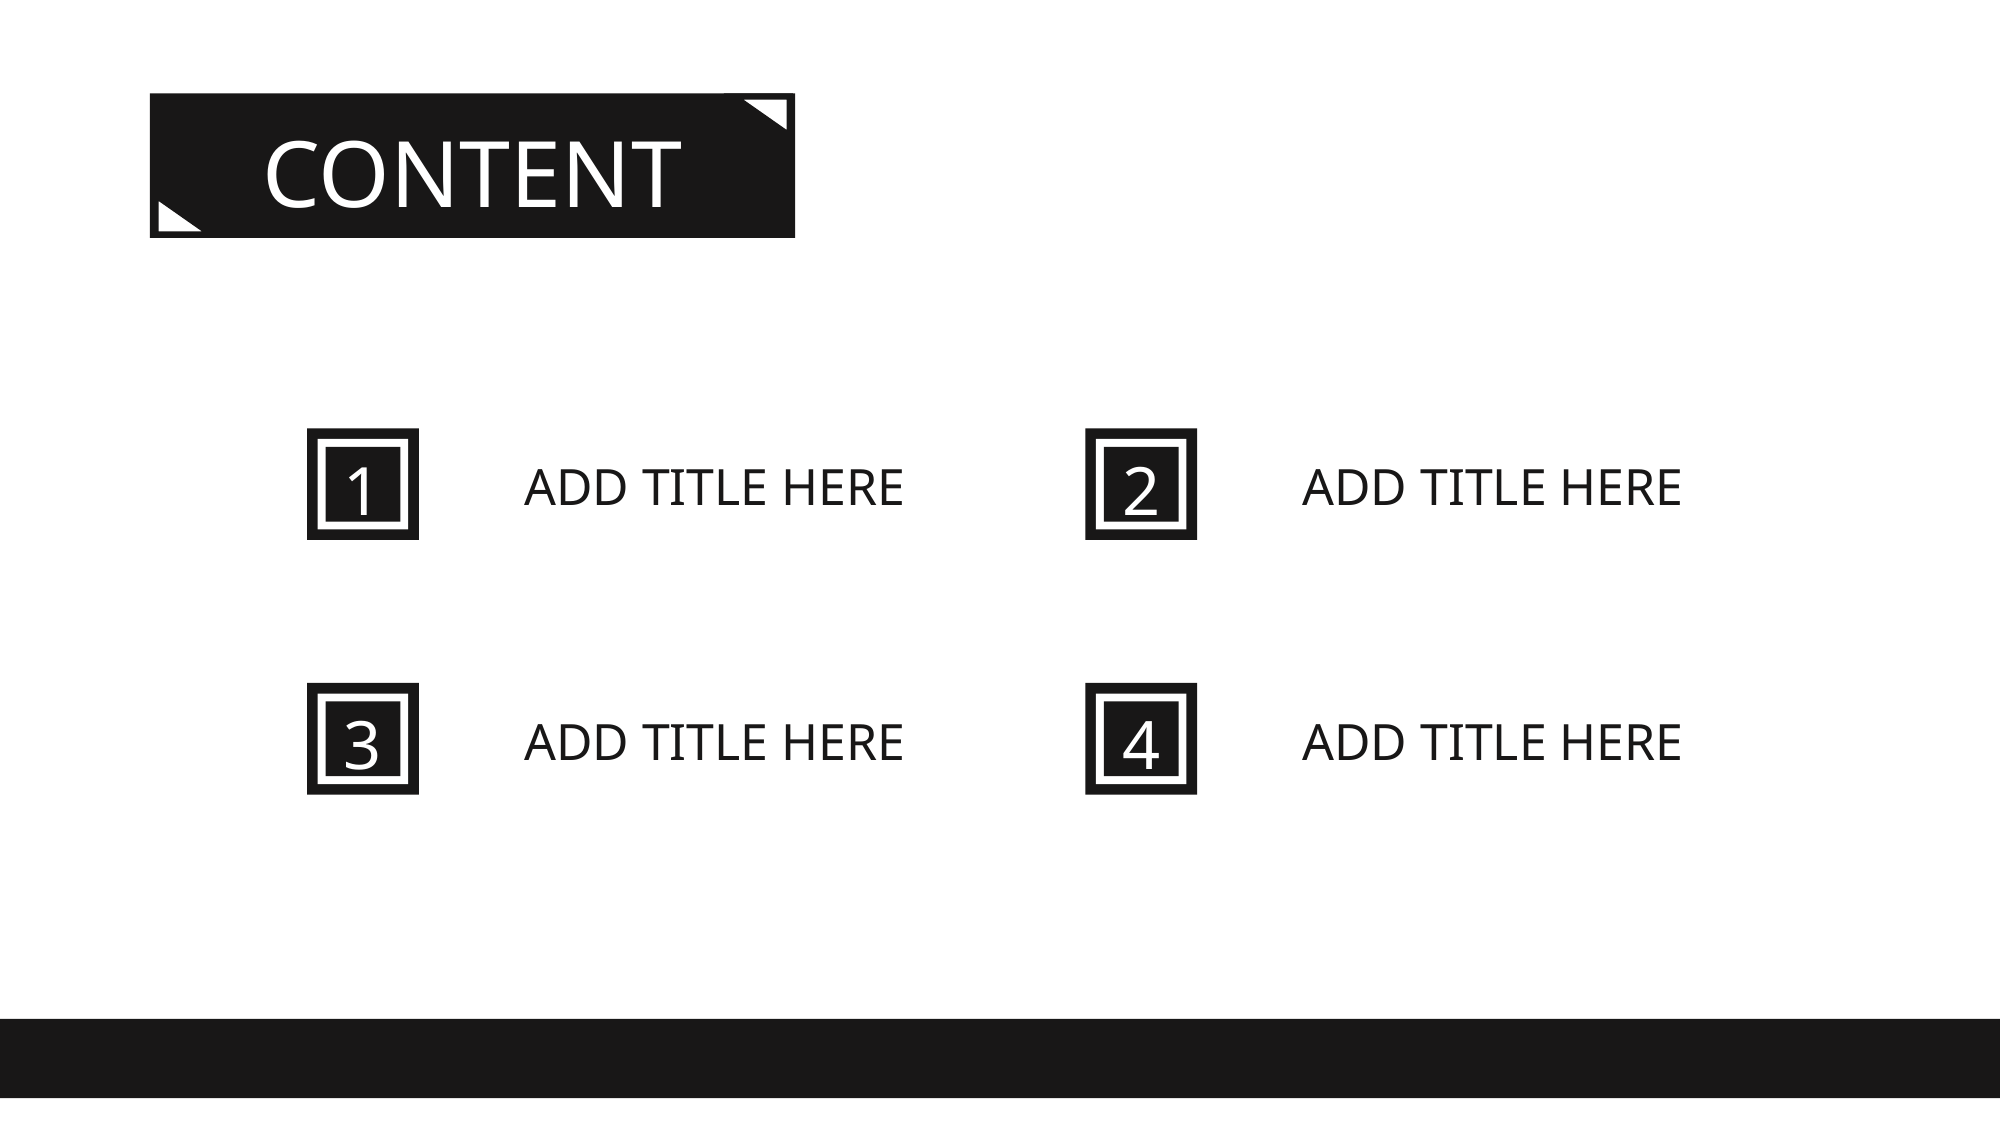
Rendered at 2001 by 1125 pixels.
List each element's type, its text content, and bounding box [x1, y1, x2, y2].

text_box ADD TITLE HERE [1287, 703, 1699, 778]
text_box ADD TITLE HERE [509, 448, 921, 524]
text_box ADD TITLE HERE [1287, 448, 1699, 524]
text_box [0, 1018, 2000, 1099]
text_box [306, 682, 419, 795]
text_box ADD TITLE HERE [509, 703, 921, 778]
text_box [1085, 682, 1198, 795]
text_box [306, 428, 419, 541]
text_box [149, 93, 796, 238]
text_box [1085, 428, 1198, 541]
